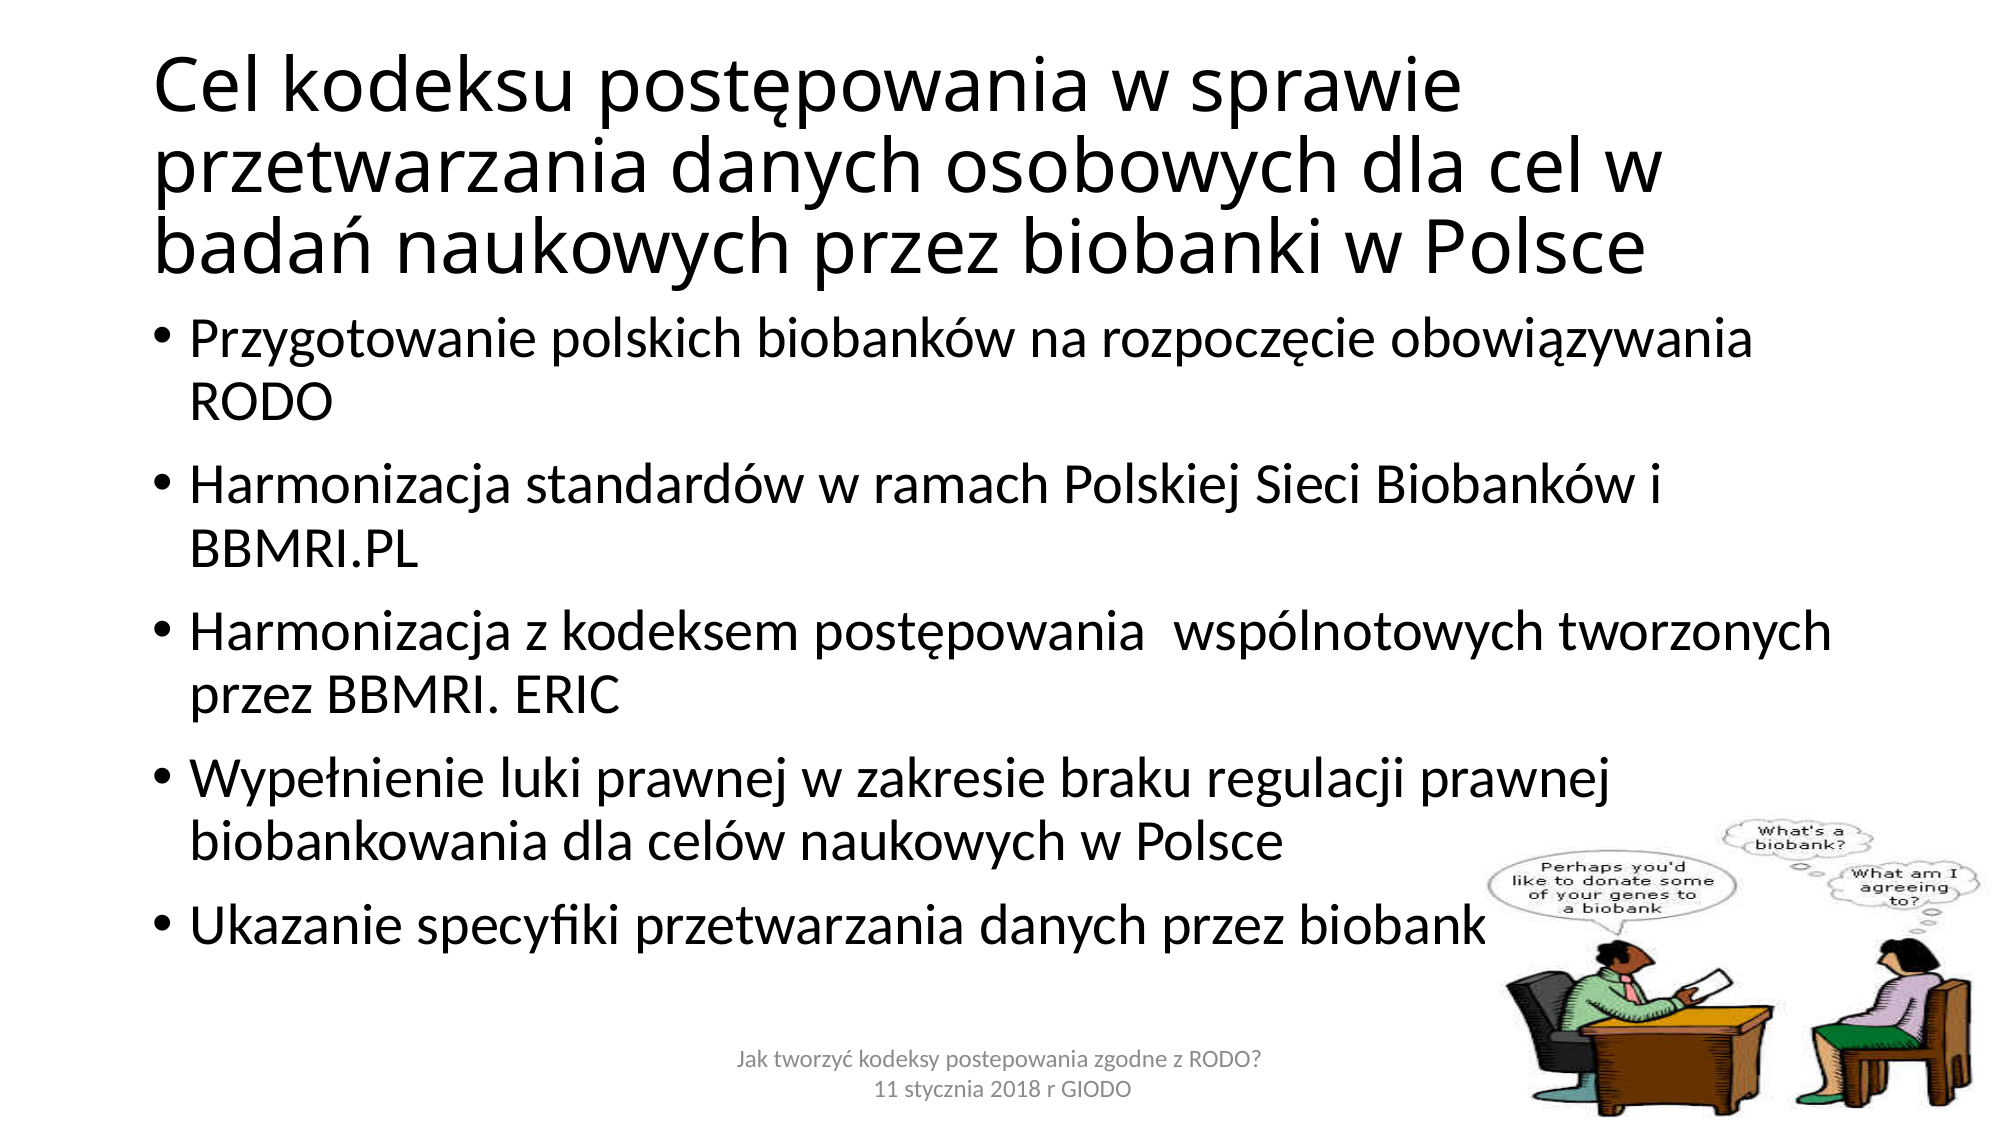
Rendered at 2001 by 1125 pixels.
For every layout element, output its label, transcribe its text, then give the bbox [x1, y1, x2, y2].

title Cel kodeksu postępowania w sprawie przetwarzania danych osobowych dla cel w badań naukowych przez biobanki w Polsce [137, 59, 1863, 278]
picture [1485, 812, 2000, 1124]
list Przygotowanie polskich biobanków na rozpoczęcie obowiązywania RODO Harmonizacja standardów w ramach Polskiej Sieci Biobanków i BBMRI.PL Harmonizacja z kodeksem postępowania wspólnotowych tworzonych przez BBMRI. ERIC Wypełnienie luki prawnej w zakresie braku regulacji prawnej biobankowania dla celów naukowych w Polsce Ukazanie specyfiki przetwarzania danych przez biobanki naukowe [137, 299, 1863, 1014]
footer Jak tworzyć kodeksy postepowania zgodne z RODO? 11 stycznia 2018 r GIODO [662, 1042, 1338, 1103]
